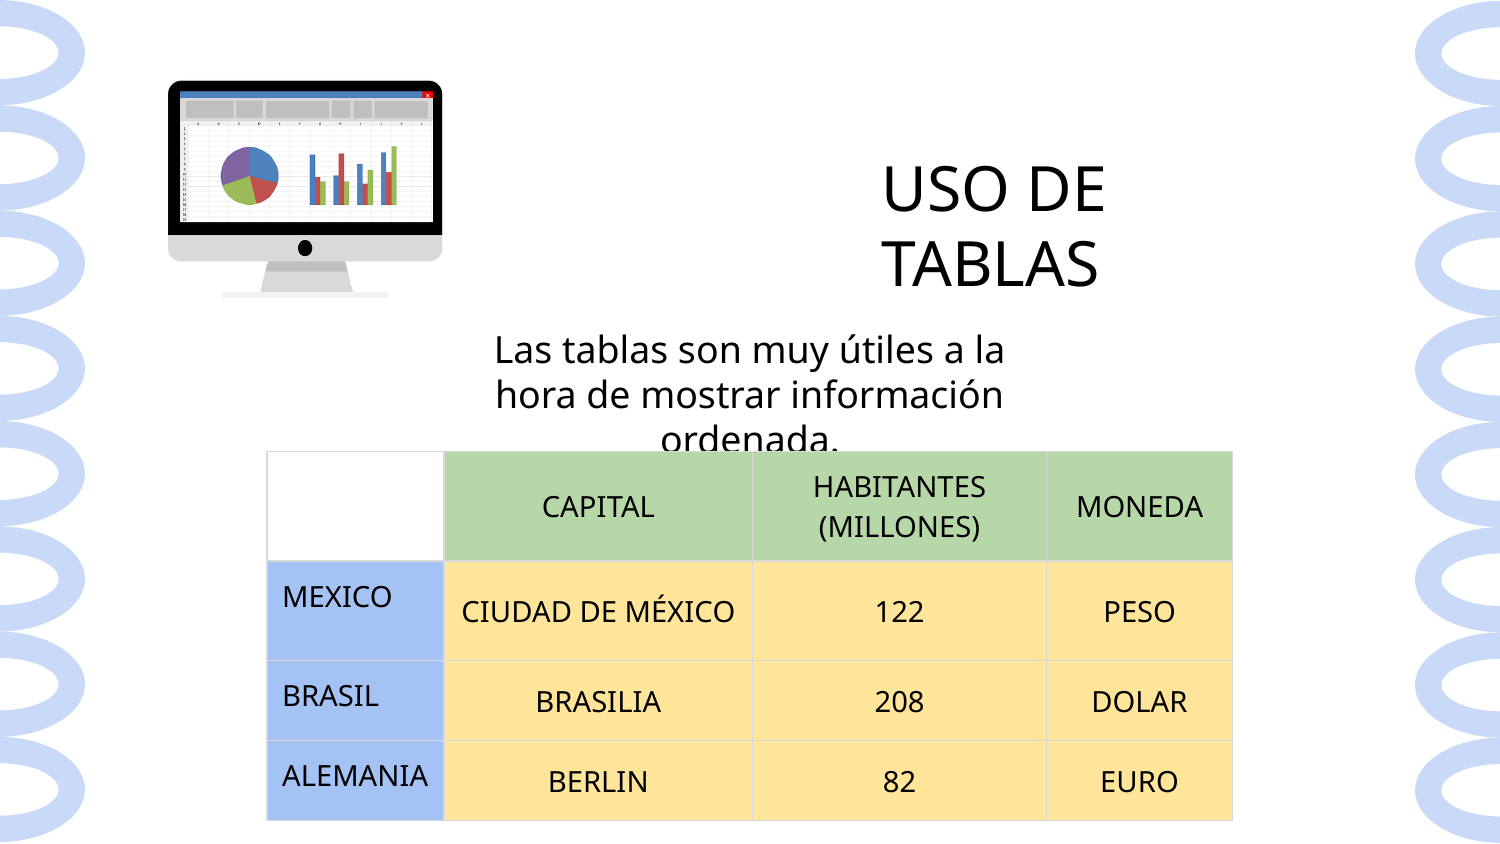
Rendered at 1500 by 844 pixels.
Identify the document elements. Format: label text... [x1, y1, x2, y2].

table_header HABITANTES (MILLONES) [753, 452, 1046, 560]
table_cell PESO [1047, 562, 1232, 660]
table_cell BERLIN [445, 741, 752, 820]
table_header MONEDA [1047, 452, 1232, 560]
table_cell DOLAR [1047, 661, 1232, 740]
table_cell CIUDAD DE MÉXICO [445, 562, 752, 660]
table_cell ALEMANIA [268, 741, 443, 820]
table_cell EURO [1047, 741, 1232, 820]
table_cell MEXICO [268, 562, 443, 660]
table_cell 82 [753, 741, 1046, 820]
table_header CAPITAL [445, 452, 752, 560]
table_cell BRASIL [268, 661, 443, 740]
table_cell 122 [753, 562, 1046, 660]
table_cell 208 [753, 661, 1046, 740]
text_box Las tablas son muy útiles a la hora de mostrar información ordenada. [444, 311, 1055, 448]
table_header [268, 452, 443, 560]
title USO DE TABLAS [866, 134, 1355, 229]
table_cell BRASILIA [445, 661, 752, 740]
picture [136, 54, 474, 308]
